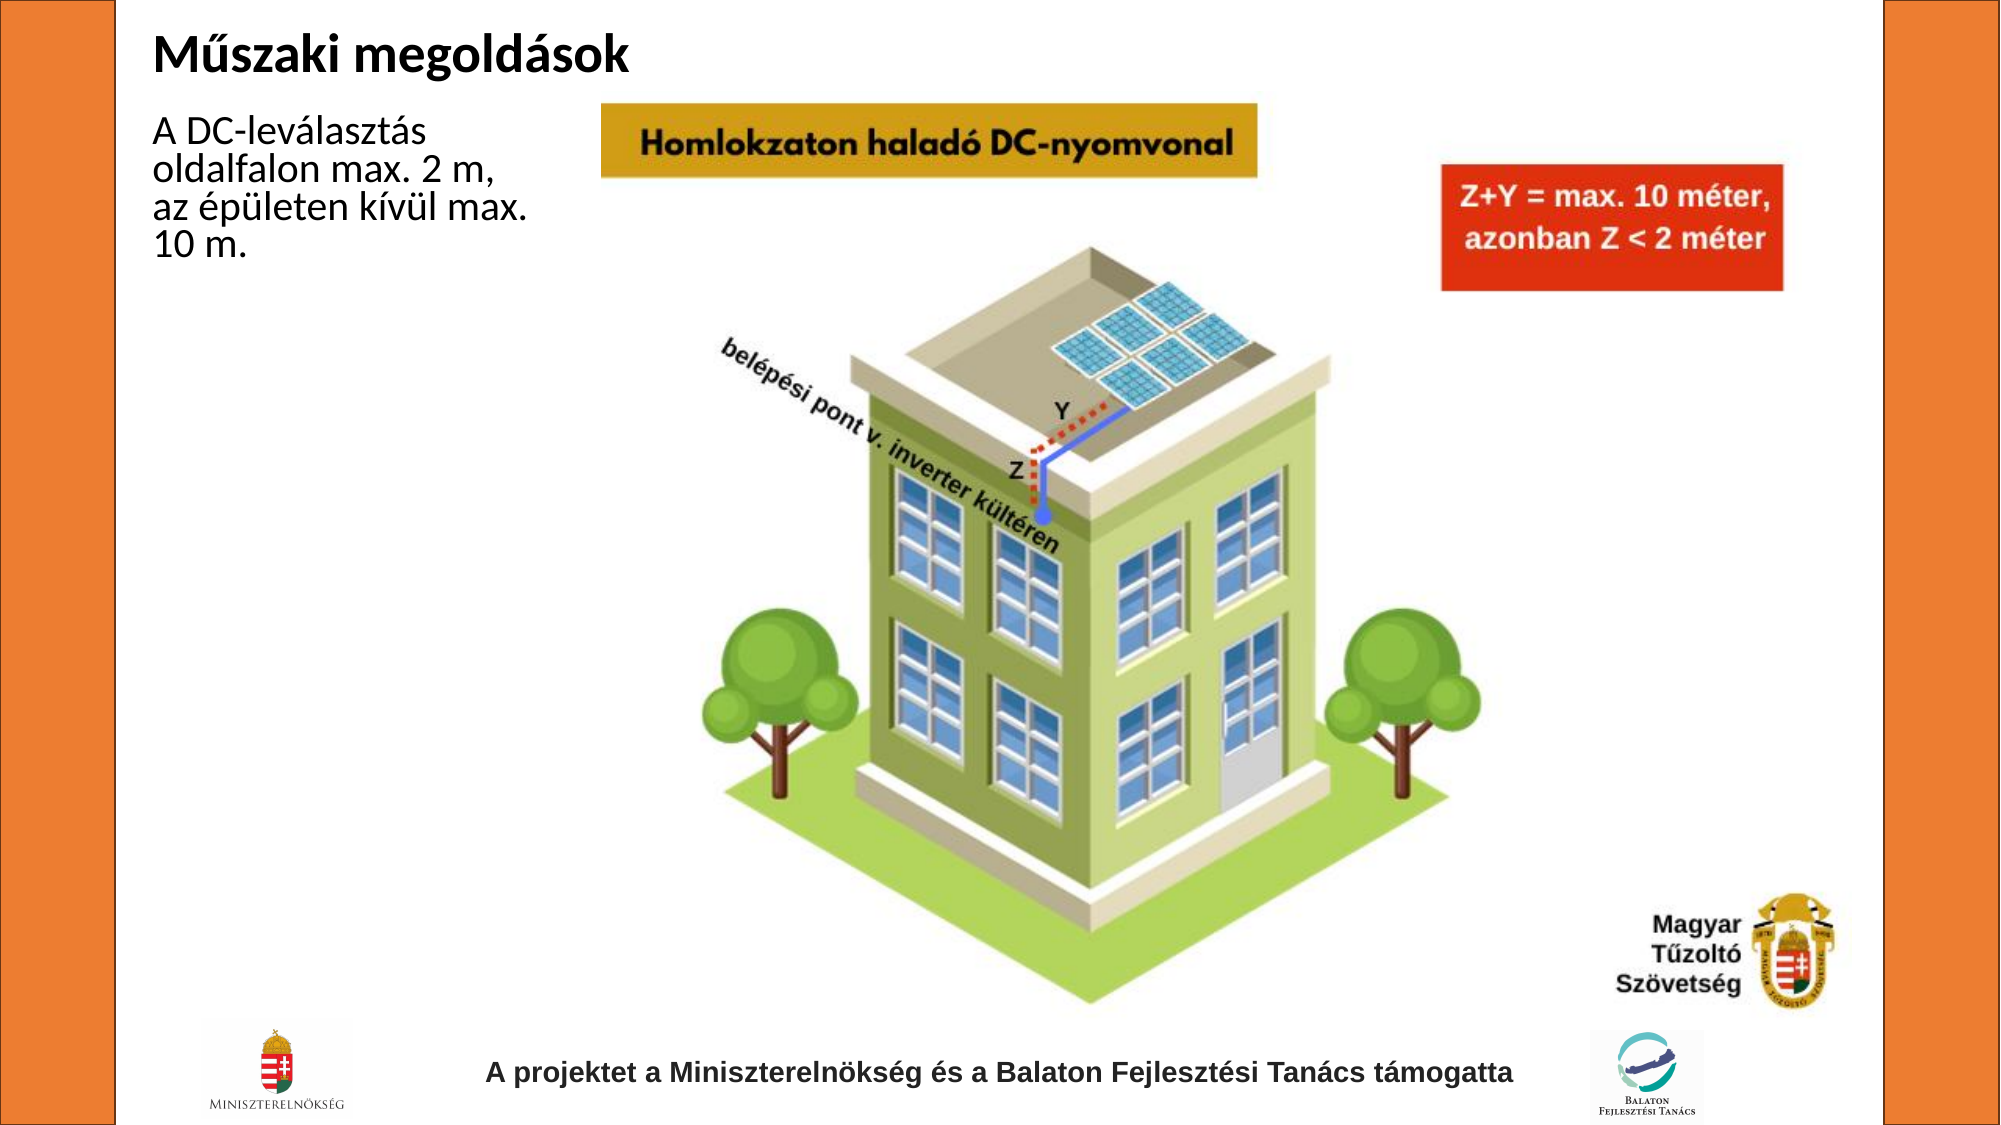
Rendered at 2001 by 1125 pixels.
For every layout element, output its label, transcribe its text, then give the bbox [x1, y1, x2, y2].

text_box Műszaki megoldások [137, 24, 1174, 90]
picture [201, 1018, 353, 1119]
picture [601, 91, 1852, 1125]
list A DC-leválasztás oldalfalon max. 2 m, az épületen kívül max. 10 m. [137, 107, 548, 1014]
